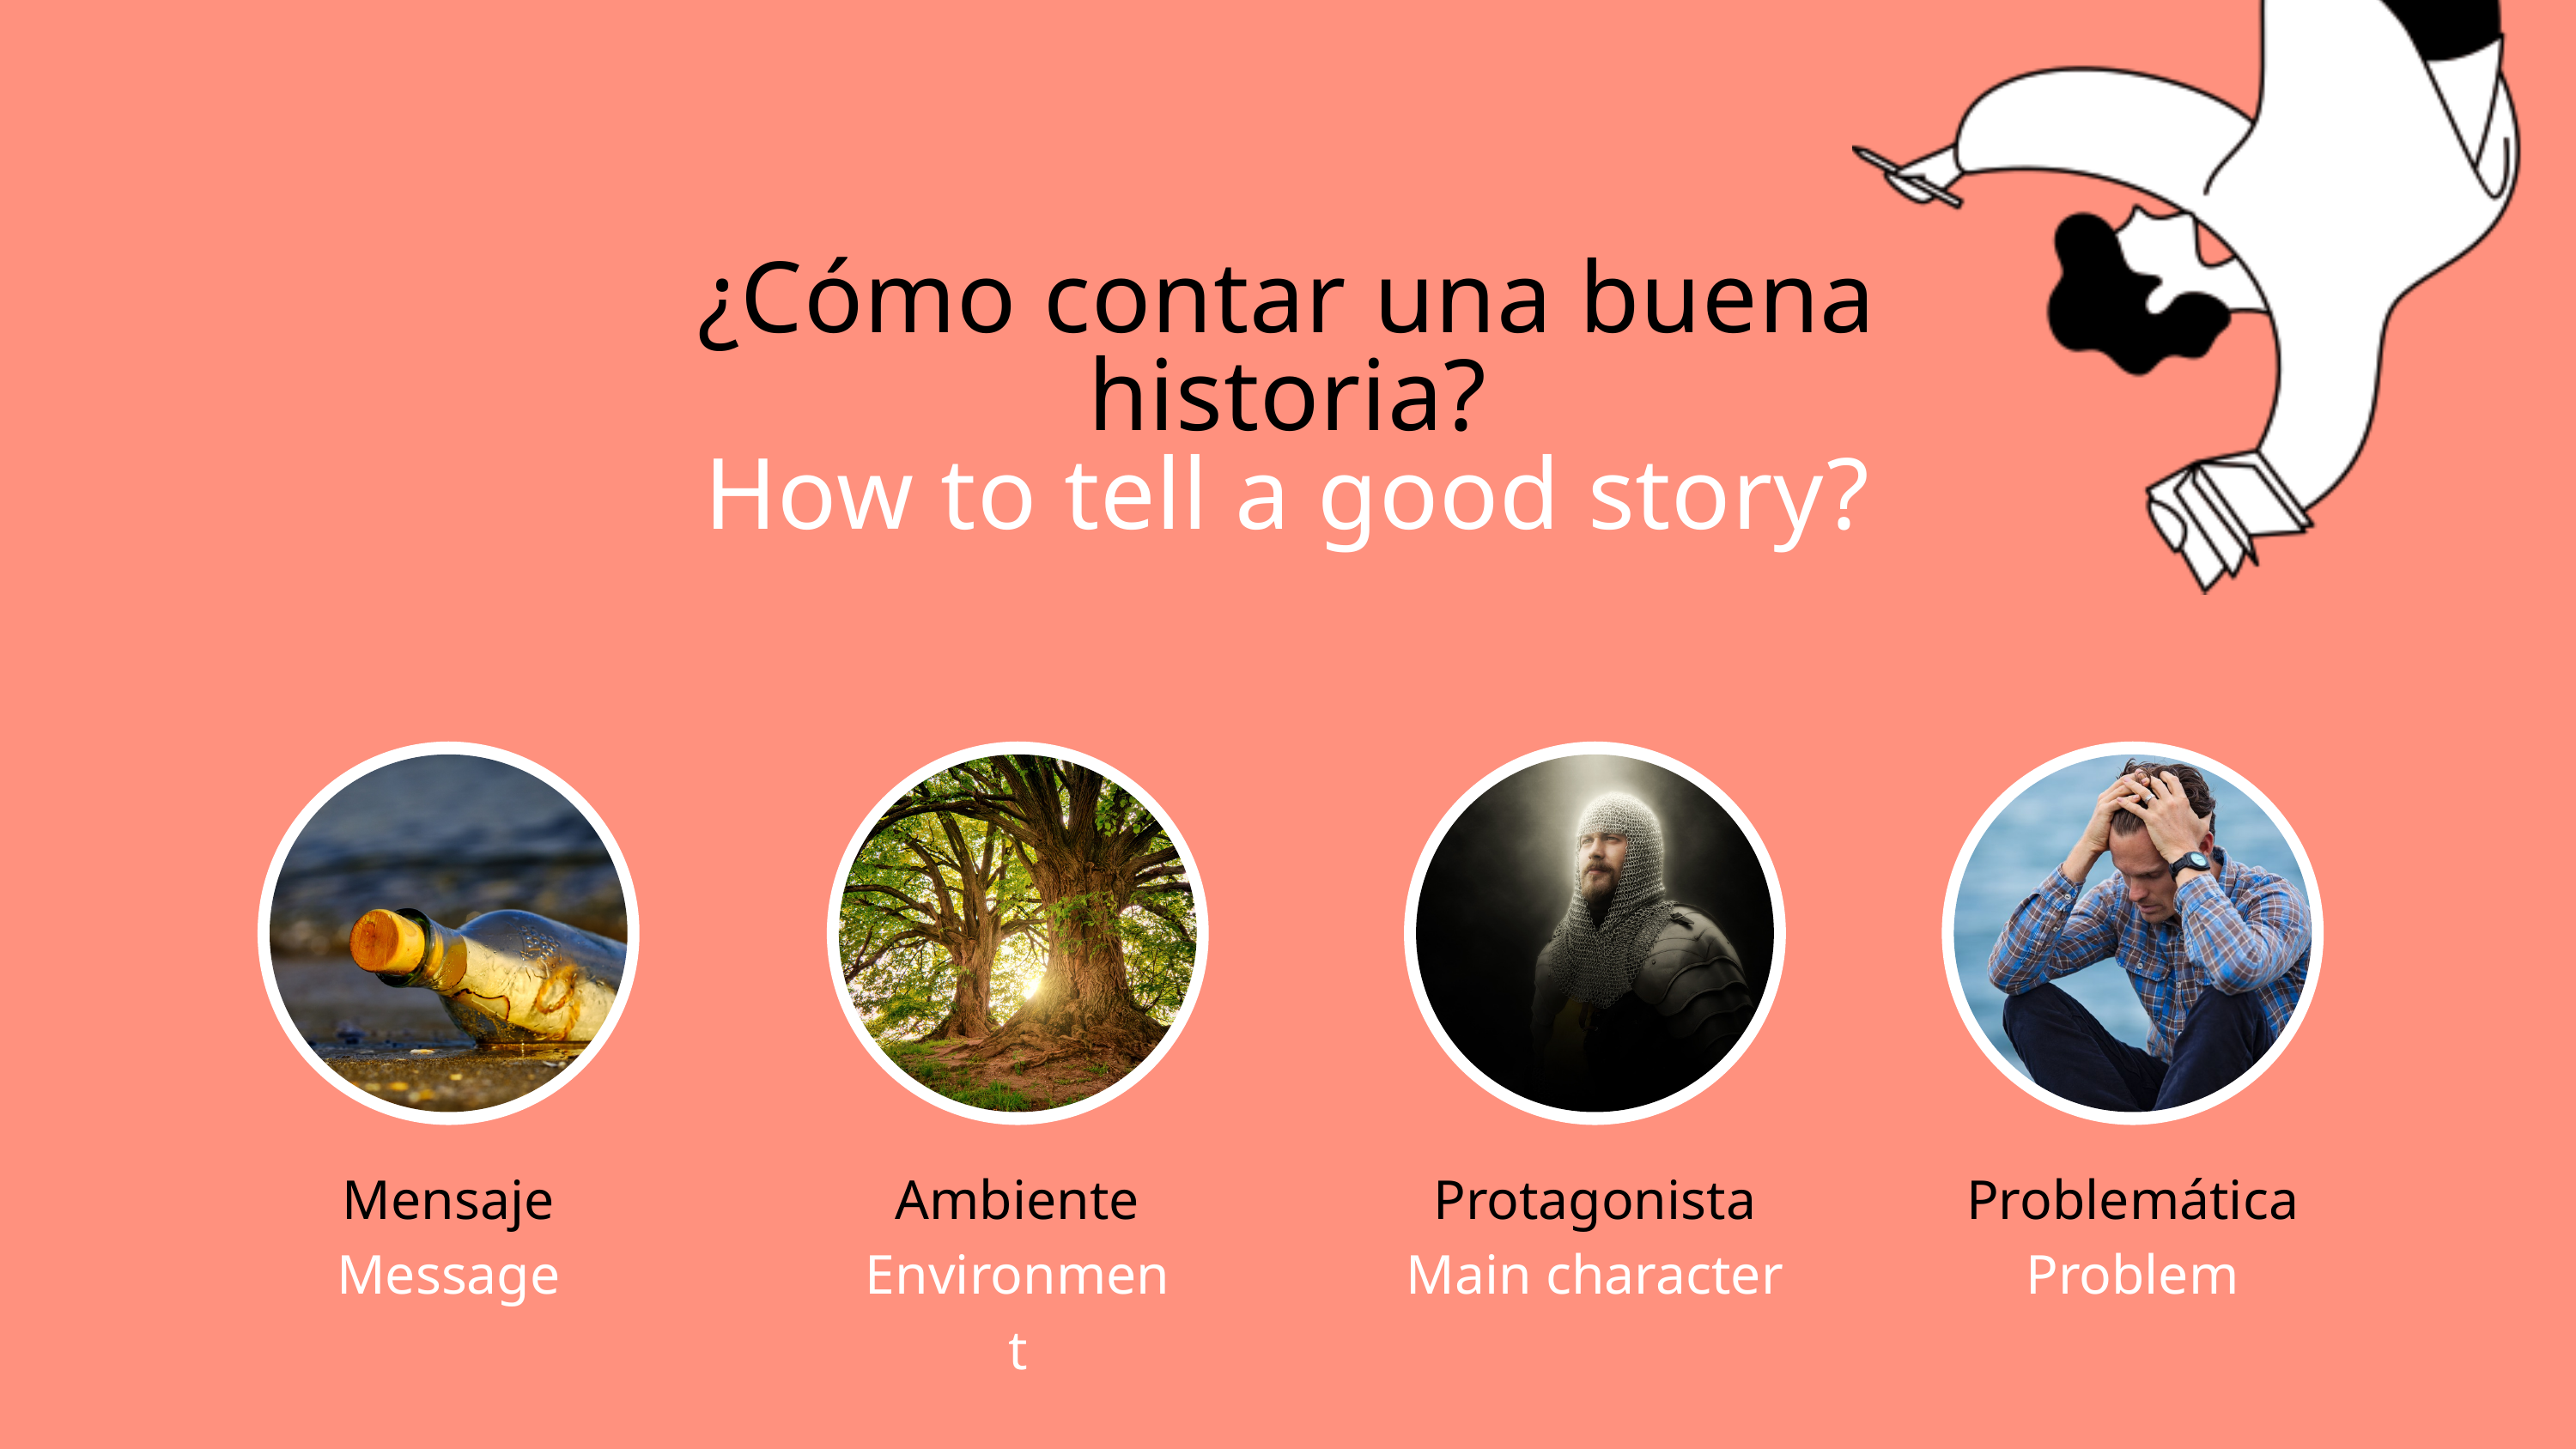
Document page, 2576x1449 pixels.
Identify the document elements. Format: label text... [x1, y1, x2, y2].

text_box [1402, 741, 1788, 1125]
text_box Protagonista Main character [1401, 1155, 1789, 1306]
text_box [1941, 741, 2325, 1125]
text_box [1953, 754, 2312, 1113]
picture [1852, 0, 2572, 595]
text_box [1415, 754, 1775, 1113]
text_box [269, 754, 628, 1113]
text_box Mensaje Message [328, 1155, 569, 1306]
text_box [838, 754, 1197, 1113]
text_box Problemática Problem [1960, 1155, 2306, 1306]
text_box ¿Cómo contar una buena historia? How to tell a good story? [495, 253, 1848, 549]
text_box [825, 741, 1210, 1125]
text_box Ambiente Environment [857, 1155, 1179, 1380]
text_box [256, 741, 641, 1125]
